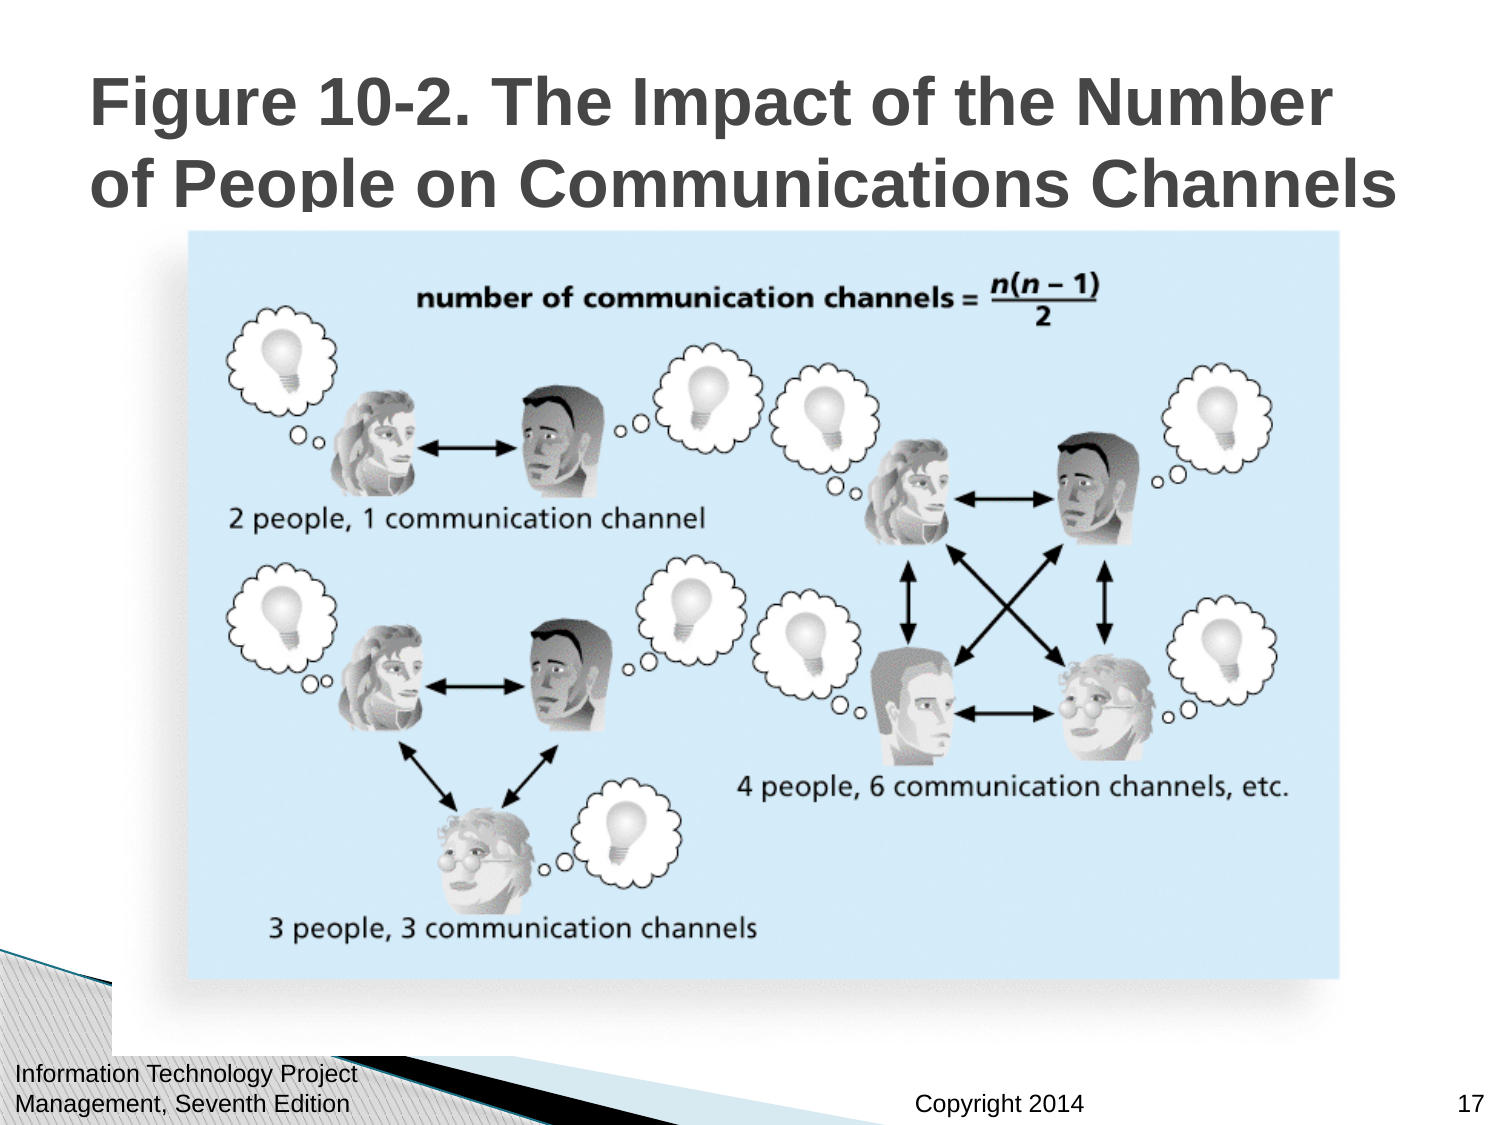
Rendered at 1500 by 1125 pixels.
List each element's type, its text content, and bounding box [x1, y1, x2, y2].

picture [112, 212, 1360, 1056]
title Figure 10-2. The Impact of the Number of People on Communications Channels [75, 45, 1425, 233]
slide_number 17 [1408, 1065, 1500, 1125]
footer Information Technology Project Management, Seventh Edition [0, 1065, 425, 1125]
